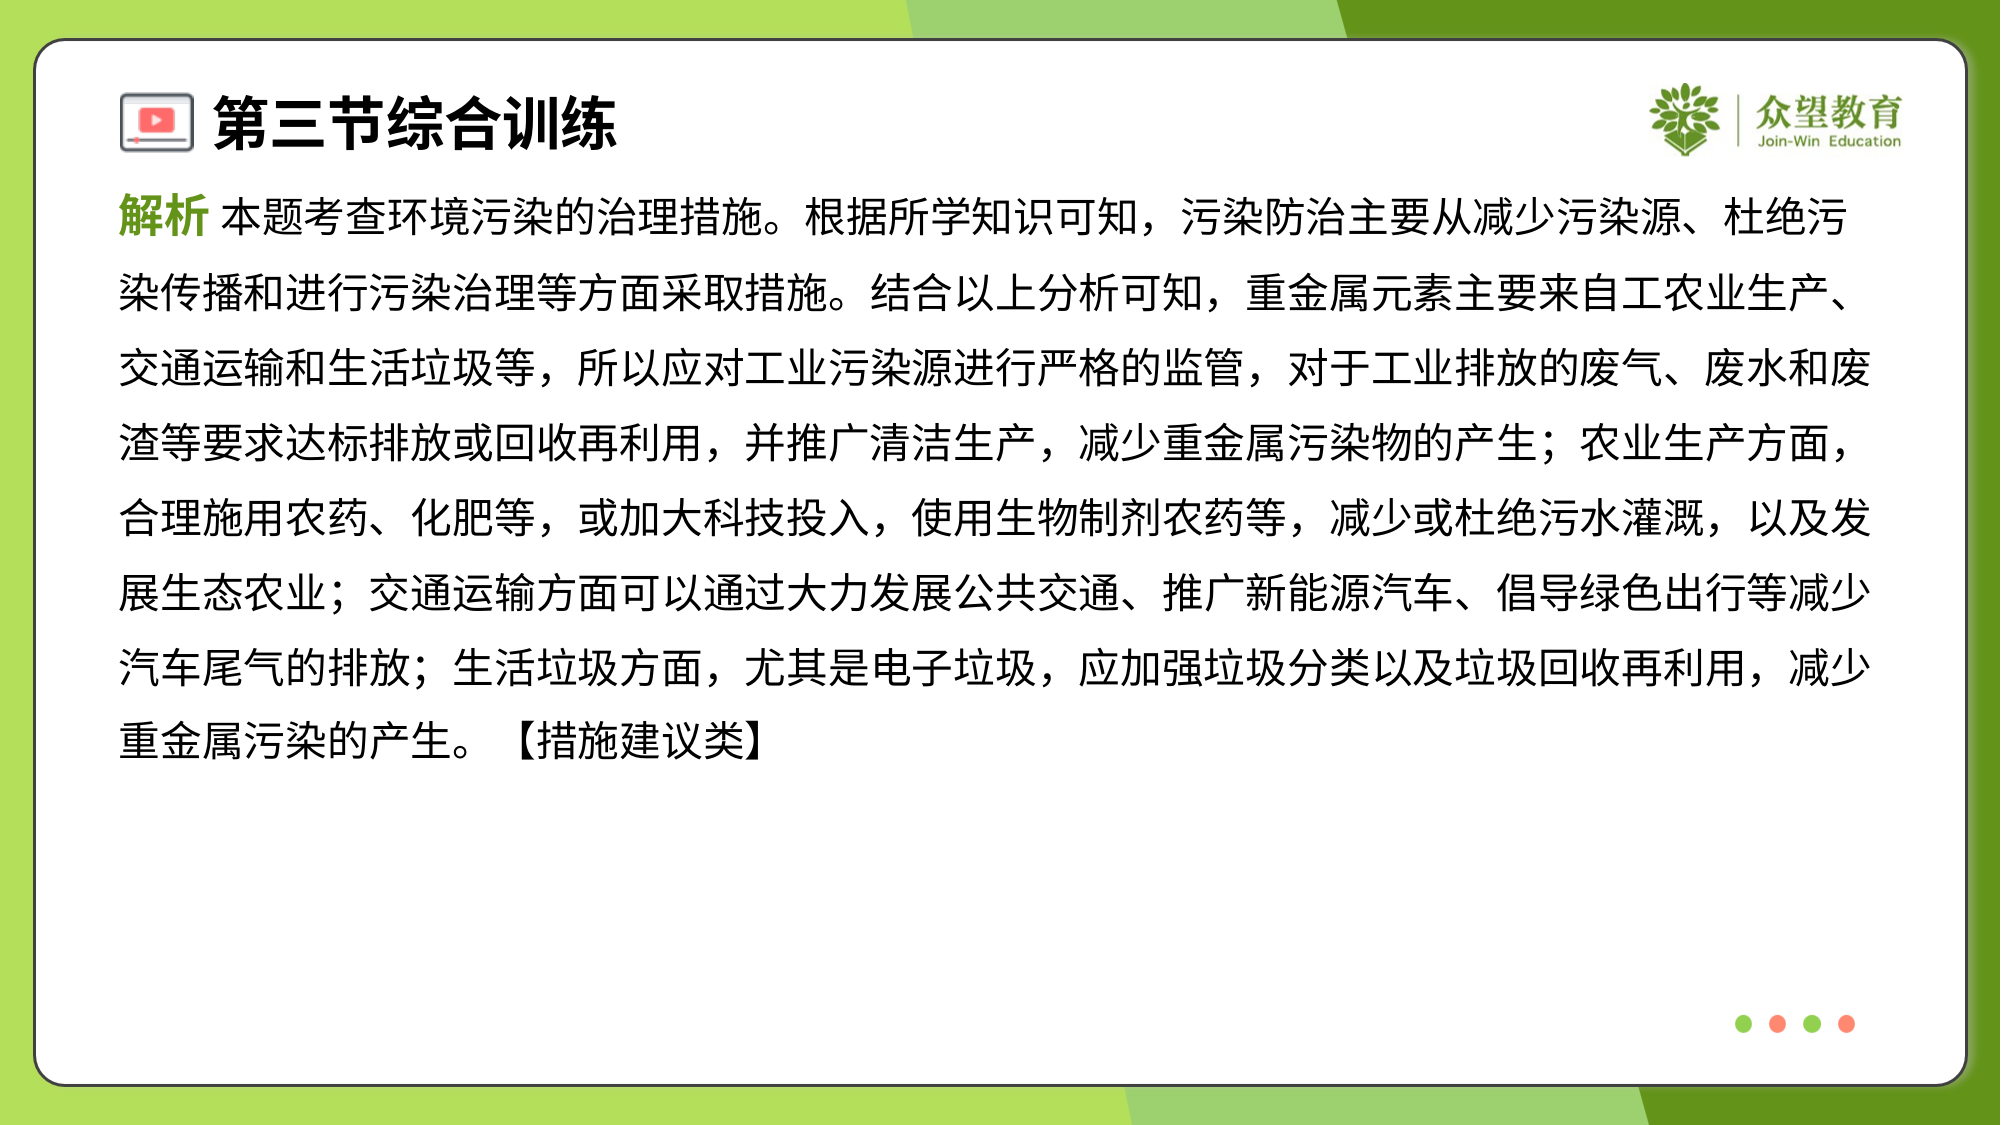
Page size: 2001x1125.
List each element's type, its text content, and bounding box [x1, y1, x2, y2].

picture [0, 0, 2000, 1125]
text_box 解析 本题考查环境污染的治理措施。根据所学知识可知，污染防治主要从减少污染源、杜绝污 染传播和进行污染治理等方面采取措施。结合以上分析可知，重金属元素主要来自工农业生产、 交通运输和生活垃圾等，所以应对工业污染源进行严格的监管，对于工业排放的废气、废水和废 渣等要求达标排放或回收再利用，并推广清洁生产，减少重金属污染物的产生；农业生产方面， 合理施用农药、化肥等，或加大科技投入，使用生物制剂农药等，减少或杜绝污水灌溉，以及发 展生态农业；交通运输方面可以通过大力发展公共交通、推广新能源汽车、倡导绿色出行等减少 汽车尾气的排放；生活垃圾方面，尤其是电子垃圾，应加强垃圾分类以及垃圾回收再利用，减少 重金属污染的产生。【措施建议类】 [118, 164, 1883, 758]
